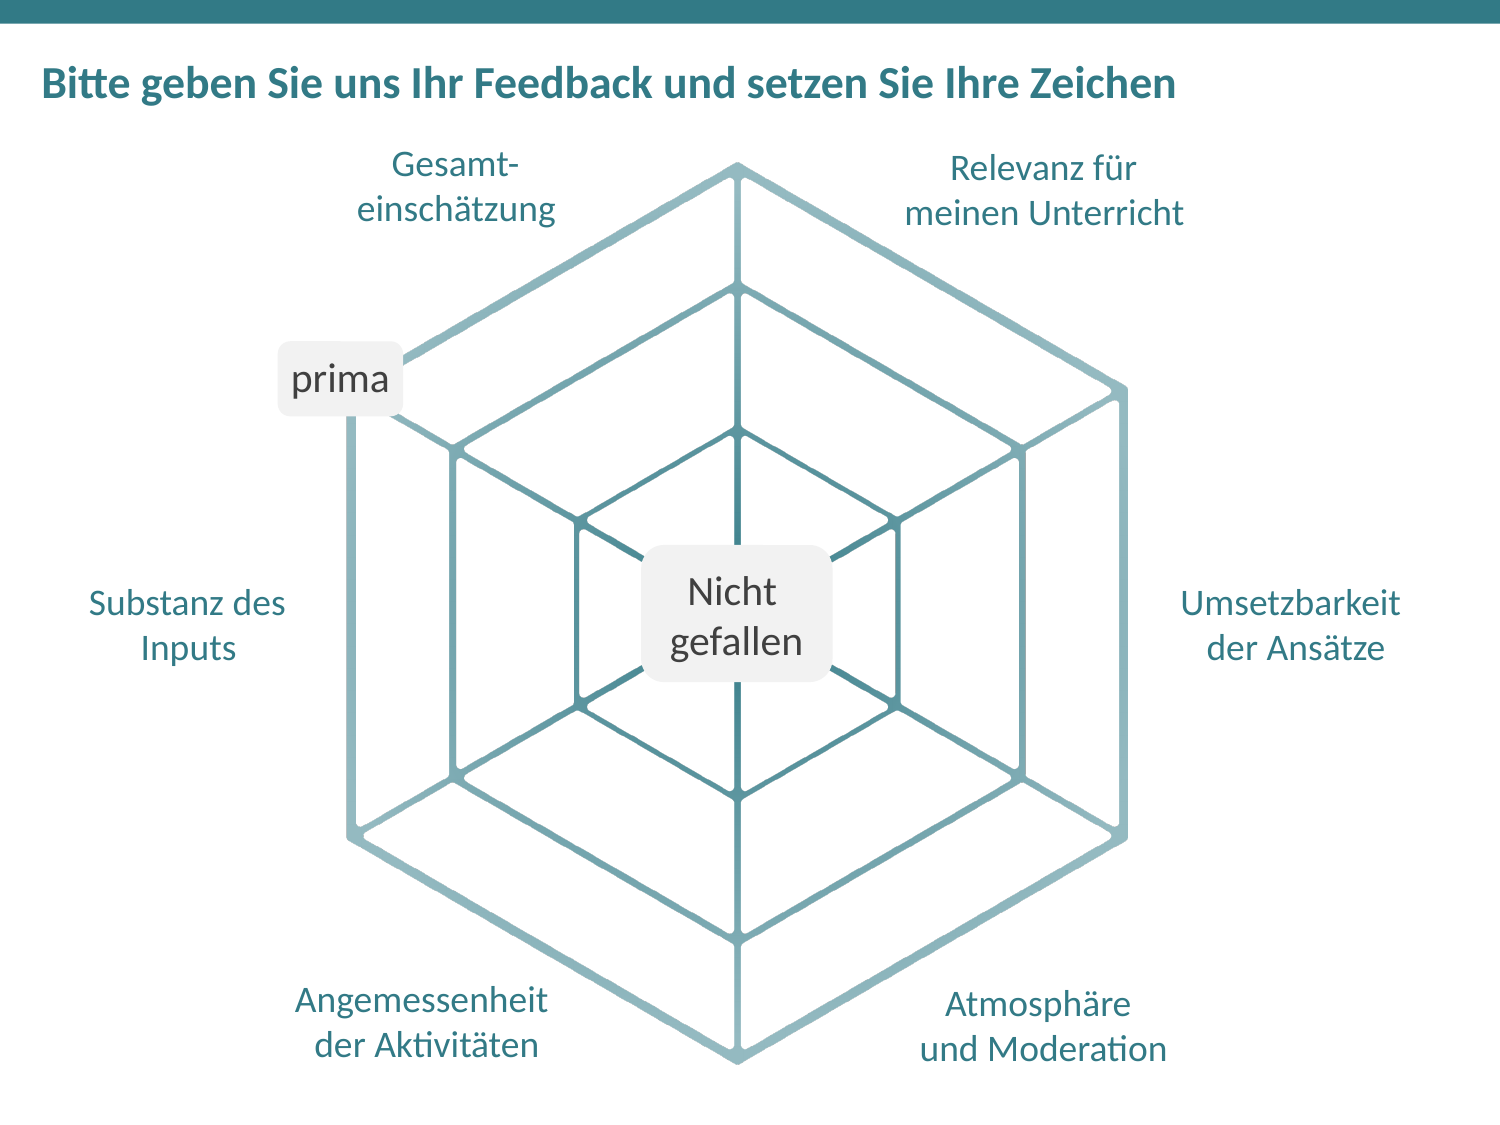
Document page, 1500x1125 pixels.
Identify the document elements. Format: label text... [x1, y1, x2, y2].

title Bitte geben Sie uns Ihr Feedback und setzen Sie Ihre Zeichen [41, 53, 1459, 119]
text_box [86, 135, 1414, 1113]
